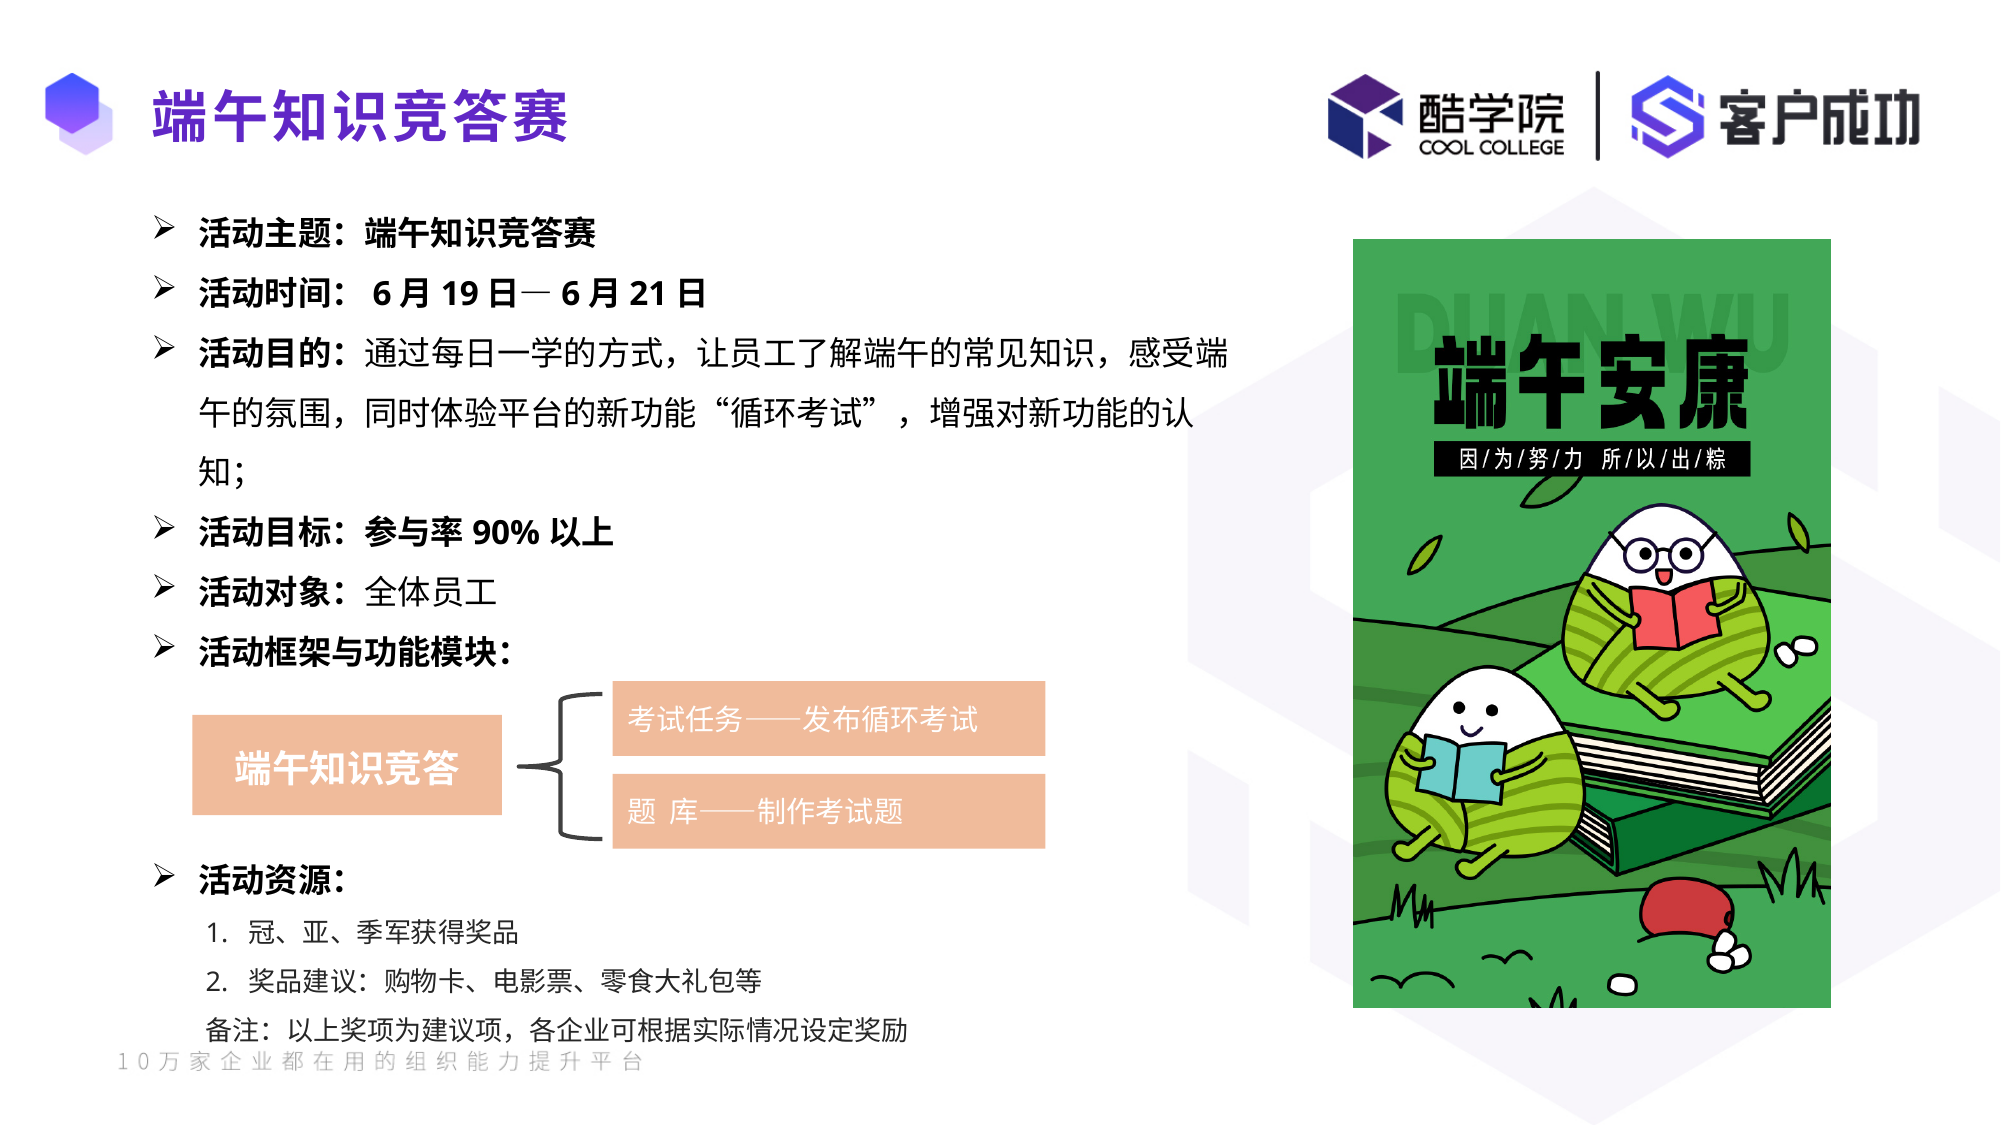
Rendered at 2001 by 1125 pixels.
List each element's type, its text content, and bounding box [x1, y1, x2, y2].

text_box 端午知识竞答 [192, 714, 503, 816]
text_box 考试任务——发布循环考试 [612, 680, 1046, 757]
text_box [516, 691, 603, 842]
text_box 端午知识竞答赛 [144, 73, 814, 156]
text_box 题 库——制作考试题 [612, 773, 1046, 849]
text_box 活动主题：端午知识竞答赛 活动时间：6月19日—6月21日 活动目的：通过每日一学的方式，让员工了解端午的常见知识，感受端午的氛围，同时体验平台的新功能“循环考试”，增强对新功能的认知； 活动目标：参与率90%以上 活动对象：全体员工 活动框架与功能模块： 活动资源： 1. 冠、亚、季军获得奖品 2. 奖品建议：购物卡、电影票、零食大礼包等 备注：以上奖项为建议项，各企业可根据实际情况设定奖励 [136, 184, 1269, 1053]
picture [0, 0, 2001, 1125]
